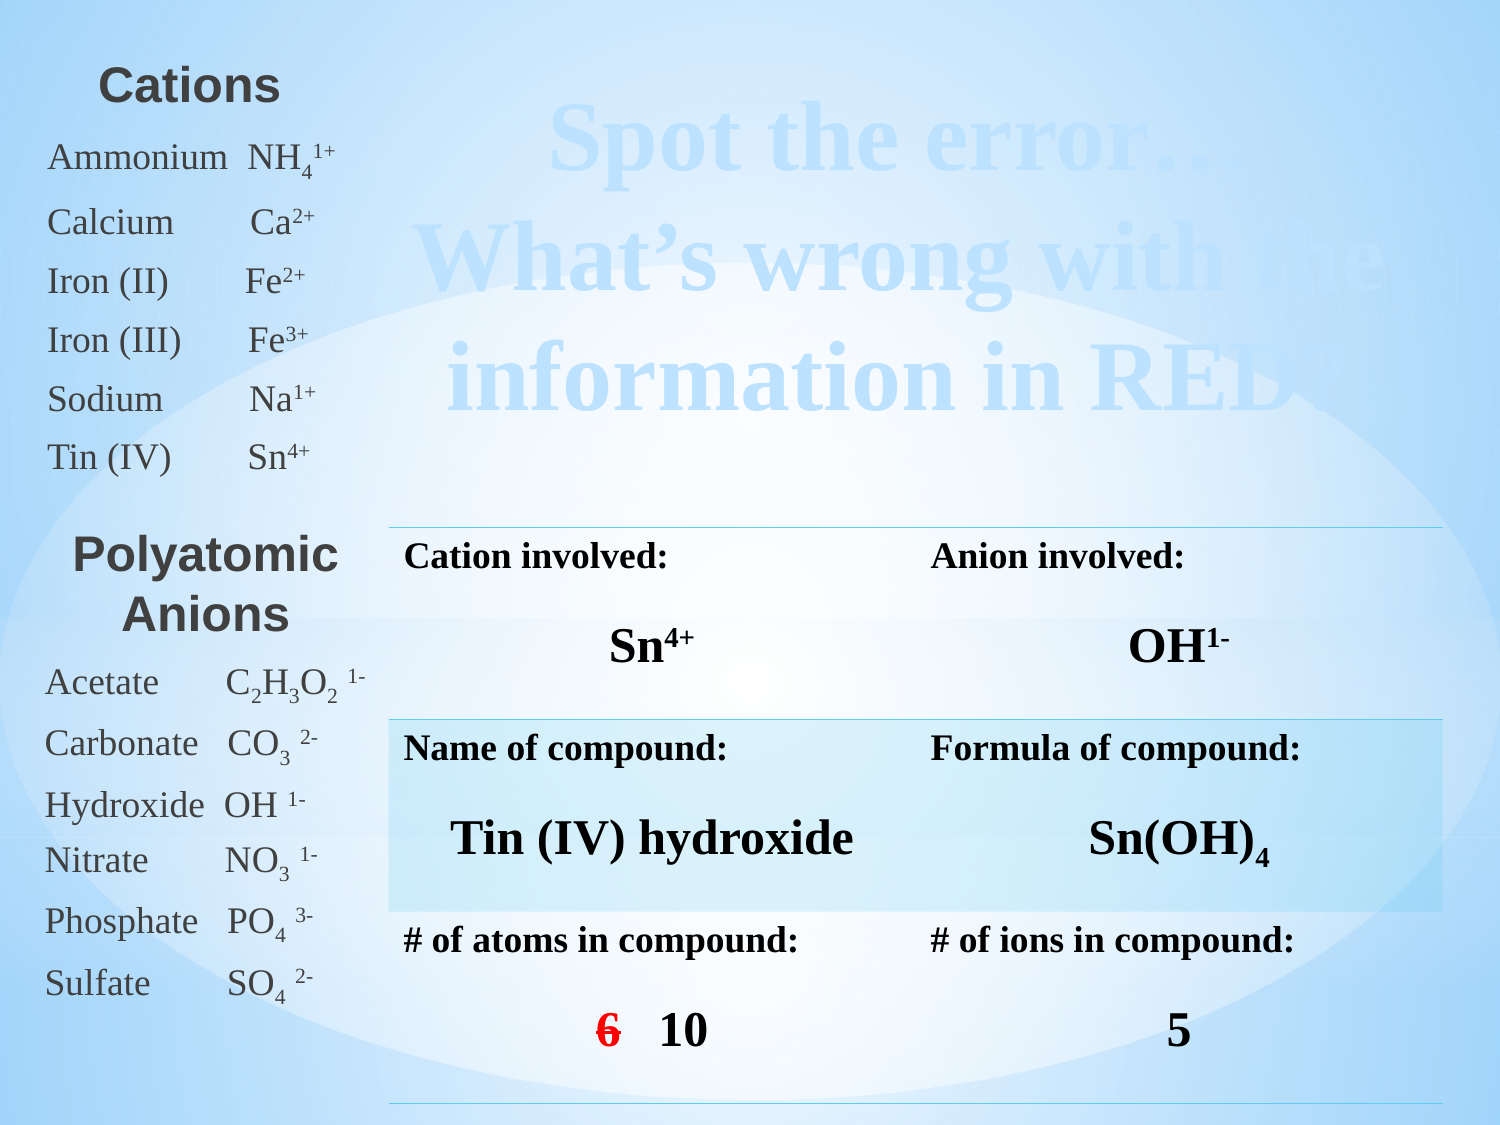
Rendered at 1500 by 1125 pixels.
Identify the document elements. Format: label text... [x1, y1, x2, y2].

table_cell Name of compound: Tin (IV) hydroxide [389, 720, 916, 912]
list Polyatomic Anions [22, 544, 389, 649]
list Ammonium NH41+ Calcium Ca2+ Iron (II) Fe2+ Iron (III) Fe3+ Sodium Na1+ Tin (IV) Sn4+ [24, 124, 360, 575]
table_cell # of atoms in compound: 6 10 [389, 912, 916, 1103]
table_cell Formula of compound: Sn(OH)4 [916, 720, 1443, 912]
text_box Acetate C2H3O2 1- Carbonate CO3 2- Hydroxide OH 1- Nitrate NO3 1- Phosphate PO4 3- Sulfate SO4 2- [22, 653, 389, 1104]
list Cations [22, 15, 357, 120]
text_box Spot the error…What’s wrong with the information in RED? [389, 62, 1410, 438]
table_header Cation involved: Sn4+ [389, 528, 916, 719]
table_cell # of ions in compound: 5 [916, 912, 1443, 1103]
table_header Anion involved: OH1- [916, 528, 1443, 719]
